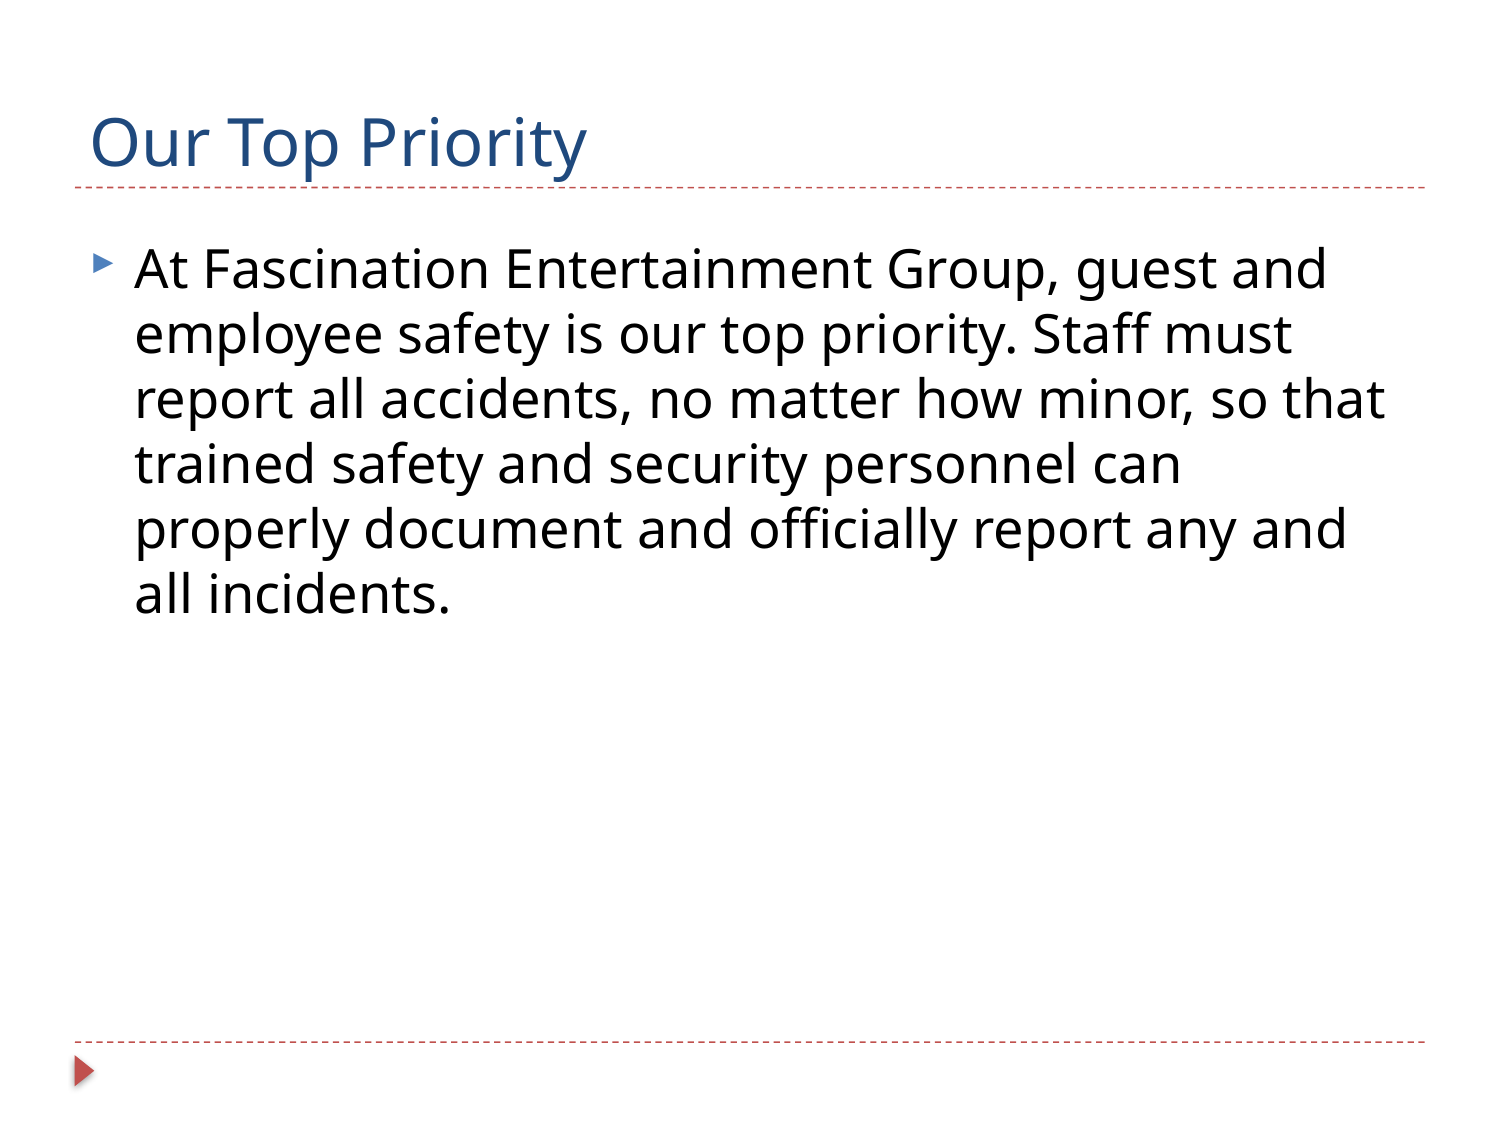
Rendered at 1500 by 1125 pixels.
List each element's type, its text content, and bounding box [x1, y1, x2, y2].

title Our Top Priority [75, 24, 1425, 188]
list At Fascination Entertainment Group, guest and employee safety is our top priority. Staff must report all accidents, no matter how minor, so that trained safety and security personnel can properly document and officially report any and all incidents. [75, 227, 1425, 1013]
